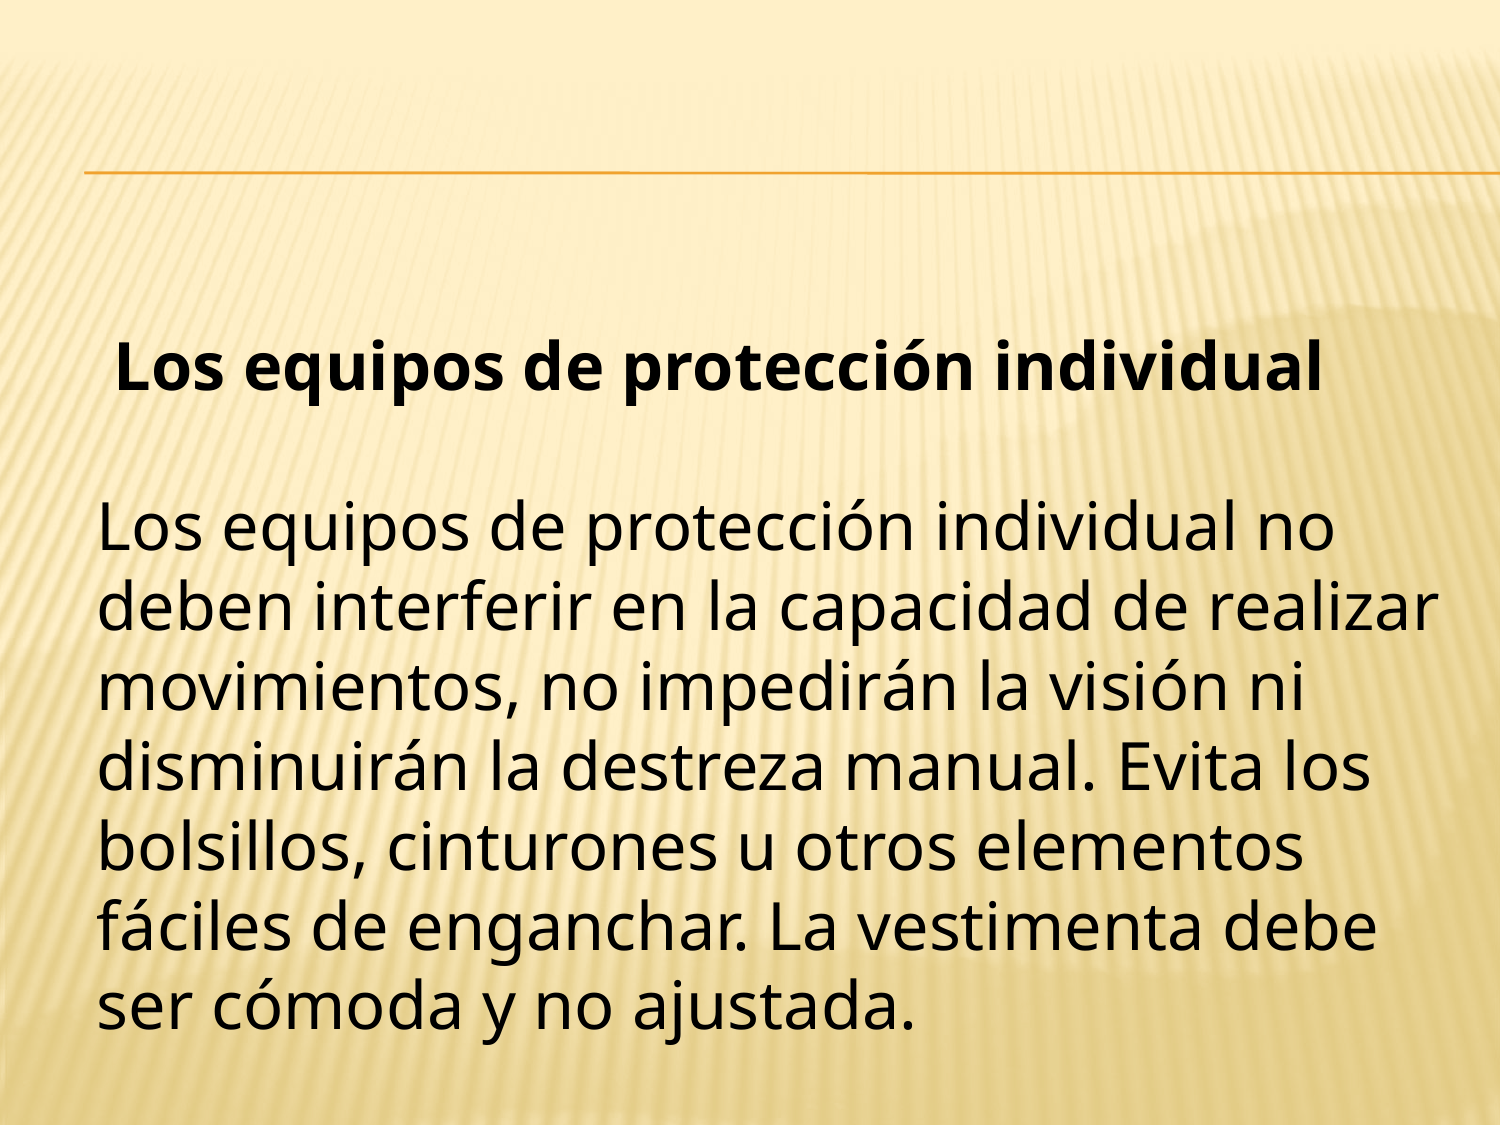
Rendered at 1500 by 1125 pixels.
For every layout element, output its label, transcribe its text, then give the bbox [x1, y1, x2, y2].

text_box Los equipos de protección individual Los equipos de protección individual no deben interferir en la capacidad de realizar movimientos, no impedirán la visión ni disminuirán la destreza manual. Evita los bolsillos, cinturones u otros elementos fáciles de enganchar. La vestimenta debe ser cómoda y no ajustada. [82, 316, 1500, 1051]
